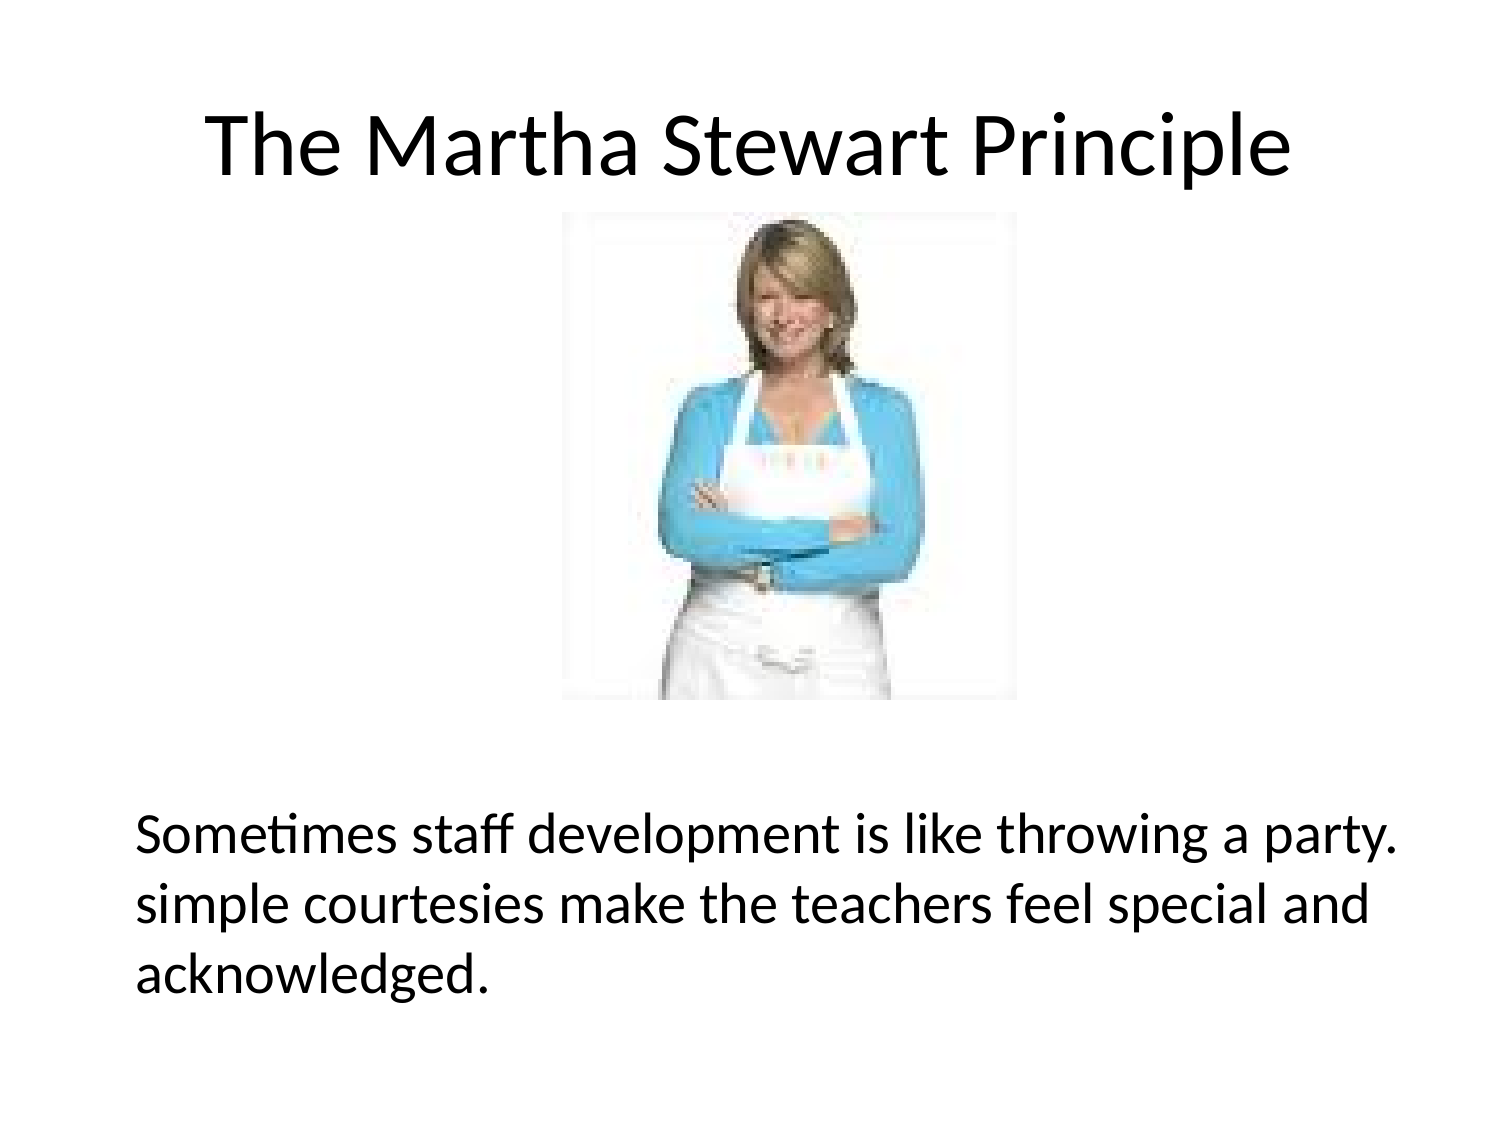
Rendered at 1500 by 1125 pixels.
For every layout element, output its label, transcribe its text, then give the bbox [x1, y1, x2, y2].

picture [562, 212, 1017, 701]
title The Martha Stewart Principle [75, 45, 1425, 233]
text_box Sometimes staff development is like throwing a party. simple courtesies make the teachers feel special and acknowledged. [120, 787, 1415, 1013]
